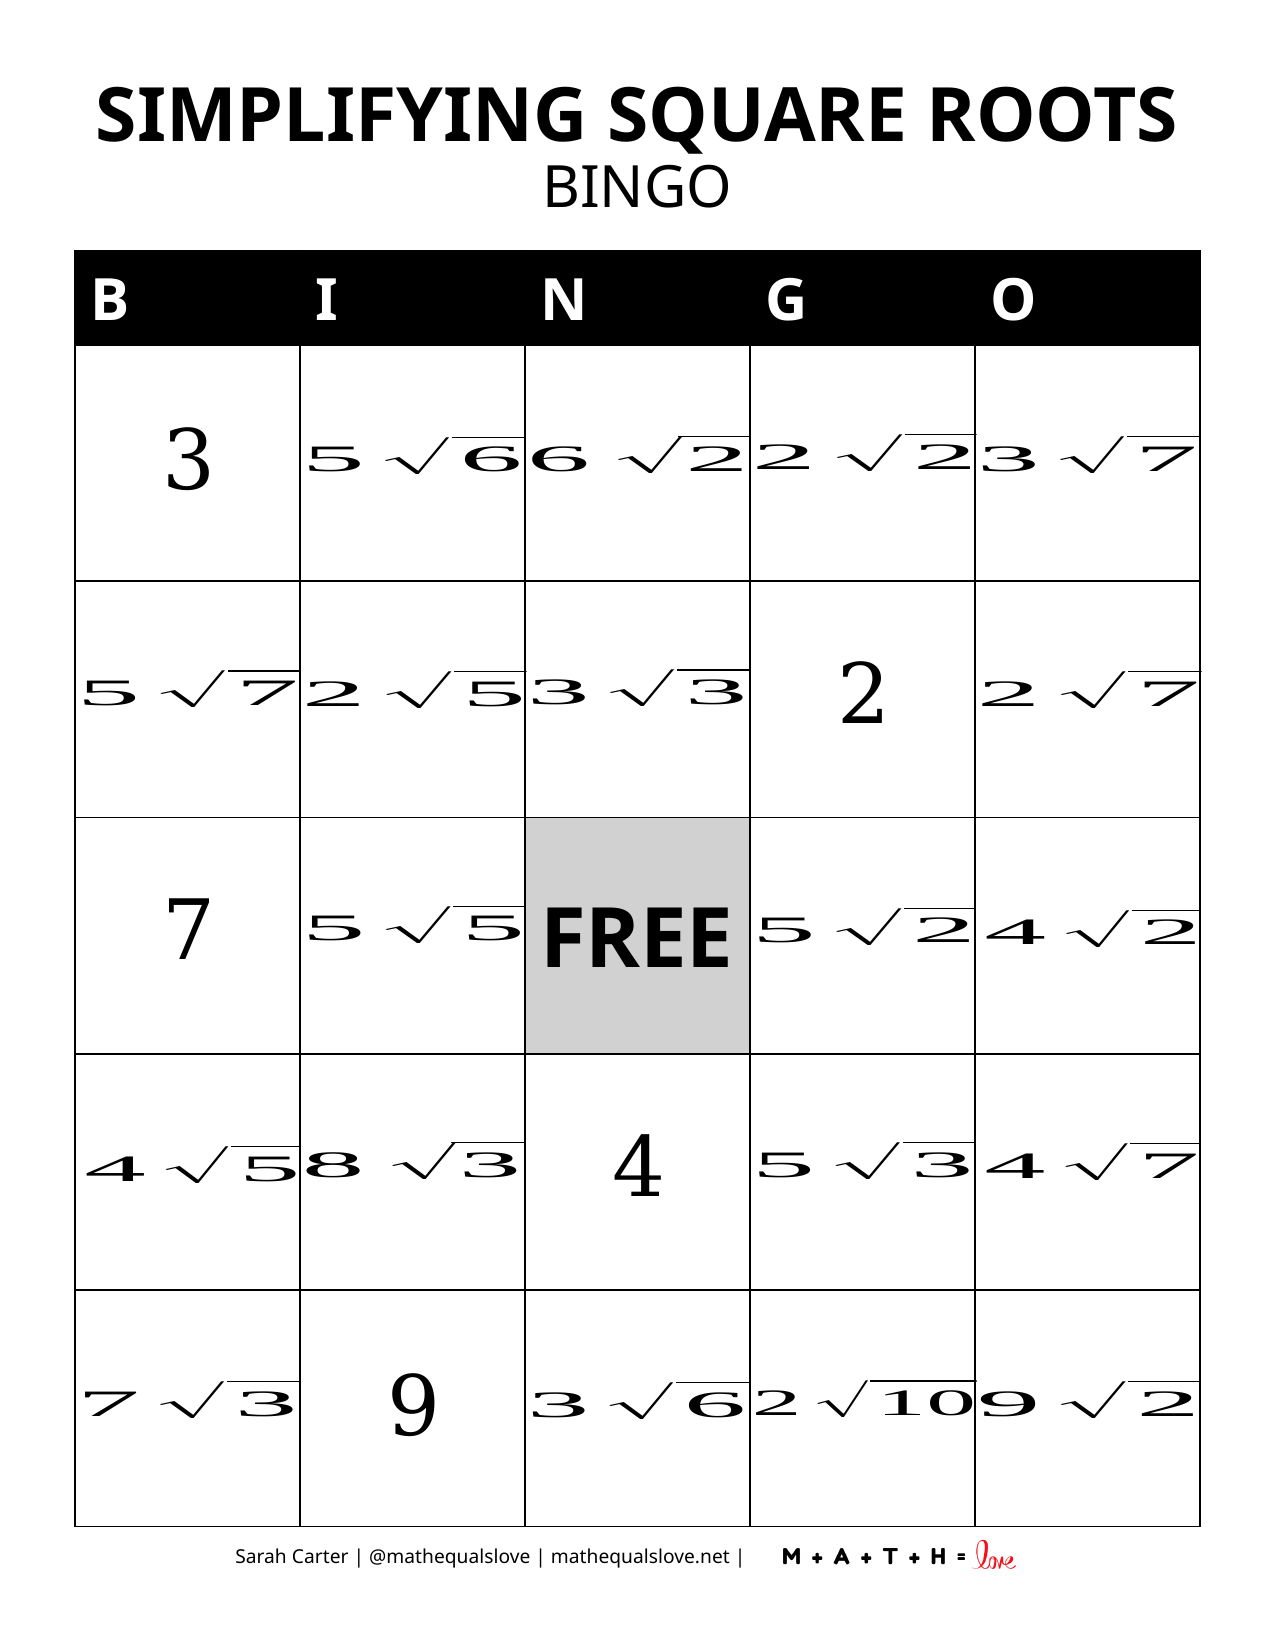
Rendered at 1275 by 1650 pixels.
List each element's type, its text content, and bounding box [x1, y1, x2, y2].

table_cell [751, 582, 974, 666]
table_cell [76, 1291, 299, 1526]
table_cell [976, 1291, 1199, 1526]
text_box 2 [750, 666, 978, 714]
text_box 9 [300, 1378, 528, 1426]
table_cell [301, 1055, 524, 1289]
table_cell [526, 1291, 749, 1526]
table_header G [751, 251, 974, 344]
text_box 4 [525, 1139, 753, 1187]
table_cell [301, 1291, 524, 1378]
table_cell [976, 346, 1199, 580]
table_cell [301, 582, 524, 817]
table_cell [301, 346, 524, 580]
table_cell [751, 1291, 974, 1526]
table_cell [301, 1426, 524, 1526]
table_cell [76, 582, 299, 817]
text_box 3 [75, 432, 303, 480]
table_cell [76, 480, 299, 580]
table_cell [526, 582, 749, 817]
table_cell [976, 818, 1199, 1053]
table_cell [751, 346, 974, 580]
table_header O [976, 251, 1199, 344]
table_header I [301, 251, 524, 344]
table_header B [76, 251, 299, 344]
table_cell FREE [526, 818, 749, 1053]
table_cell [76, 346, 299, 432]
text_box BINGO [74, 165, 1200, 226]
table_cell [76, 1055, 299, 1289]
table_header N [526, 251, 749, 344]
table_cell [751, 1055, 974, 1289]
table_cell [526, 346, 749, 580]
table_cell [76, 818, 299, 902]
text_box SIMPLIFYING SQUARE ROOTS [74, 59, 1200, 165]
table_cell [751, 714, 974, 817]
table_cell [76, 950, 299, 1053]
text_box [220, 1535, 1055, 1576]
text_box 7 [75, 902, 303, 950]
table_cell [526, 1187, 749, 1289]
table_cell [976, 582, 1199, 817]
table_cell [976, 1055, 1199, 1289]
table_cell [301, 818, 524, 1053]
table_cell [751, 818, 974, 1053]
table_cell [526, 1055, 749, 1139]
